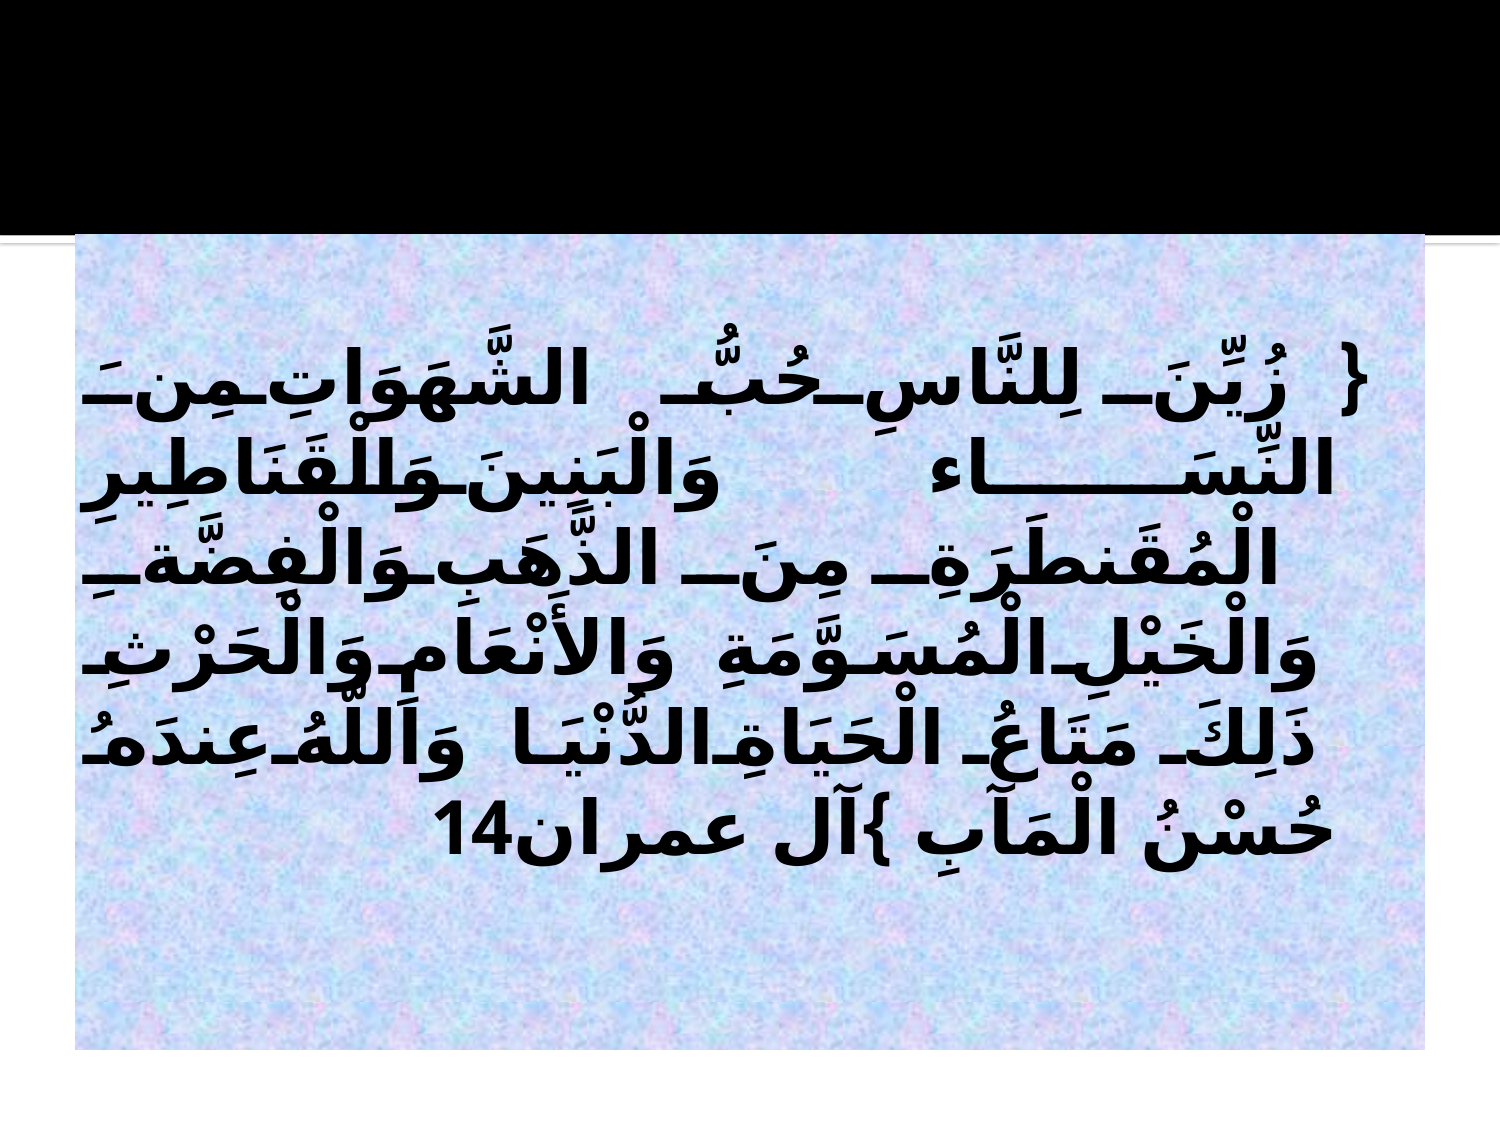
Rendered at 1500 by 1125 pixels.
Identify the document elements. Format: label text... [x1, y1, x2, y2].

list {زُيِّنَ لِلنَّاسِ حُبُّ الشَّهَوَاتِ مِنَ النِّسَاء وَالْبَنِينَ وَالْقَنَاطِيرِ الْمُقَنطَرَةِ مِنَ الذَّهَبِ وَالْفِضَّةِ وَالْخَيْلِ الْمُسَوَّمَةِ وَالأَنْعَامِ وَالْحَرْثِ ذَلِكَ مَتَاعُ الْحَيَاةِ الدُّنْيَا وَاللّهُ عِندَهُ حُسْنُ الْمَآبِ }آل عمران14 [75, 234, 1425, 1050]
